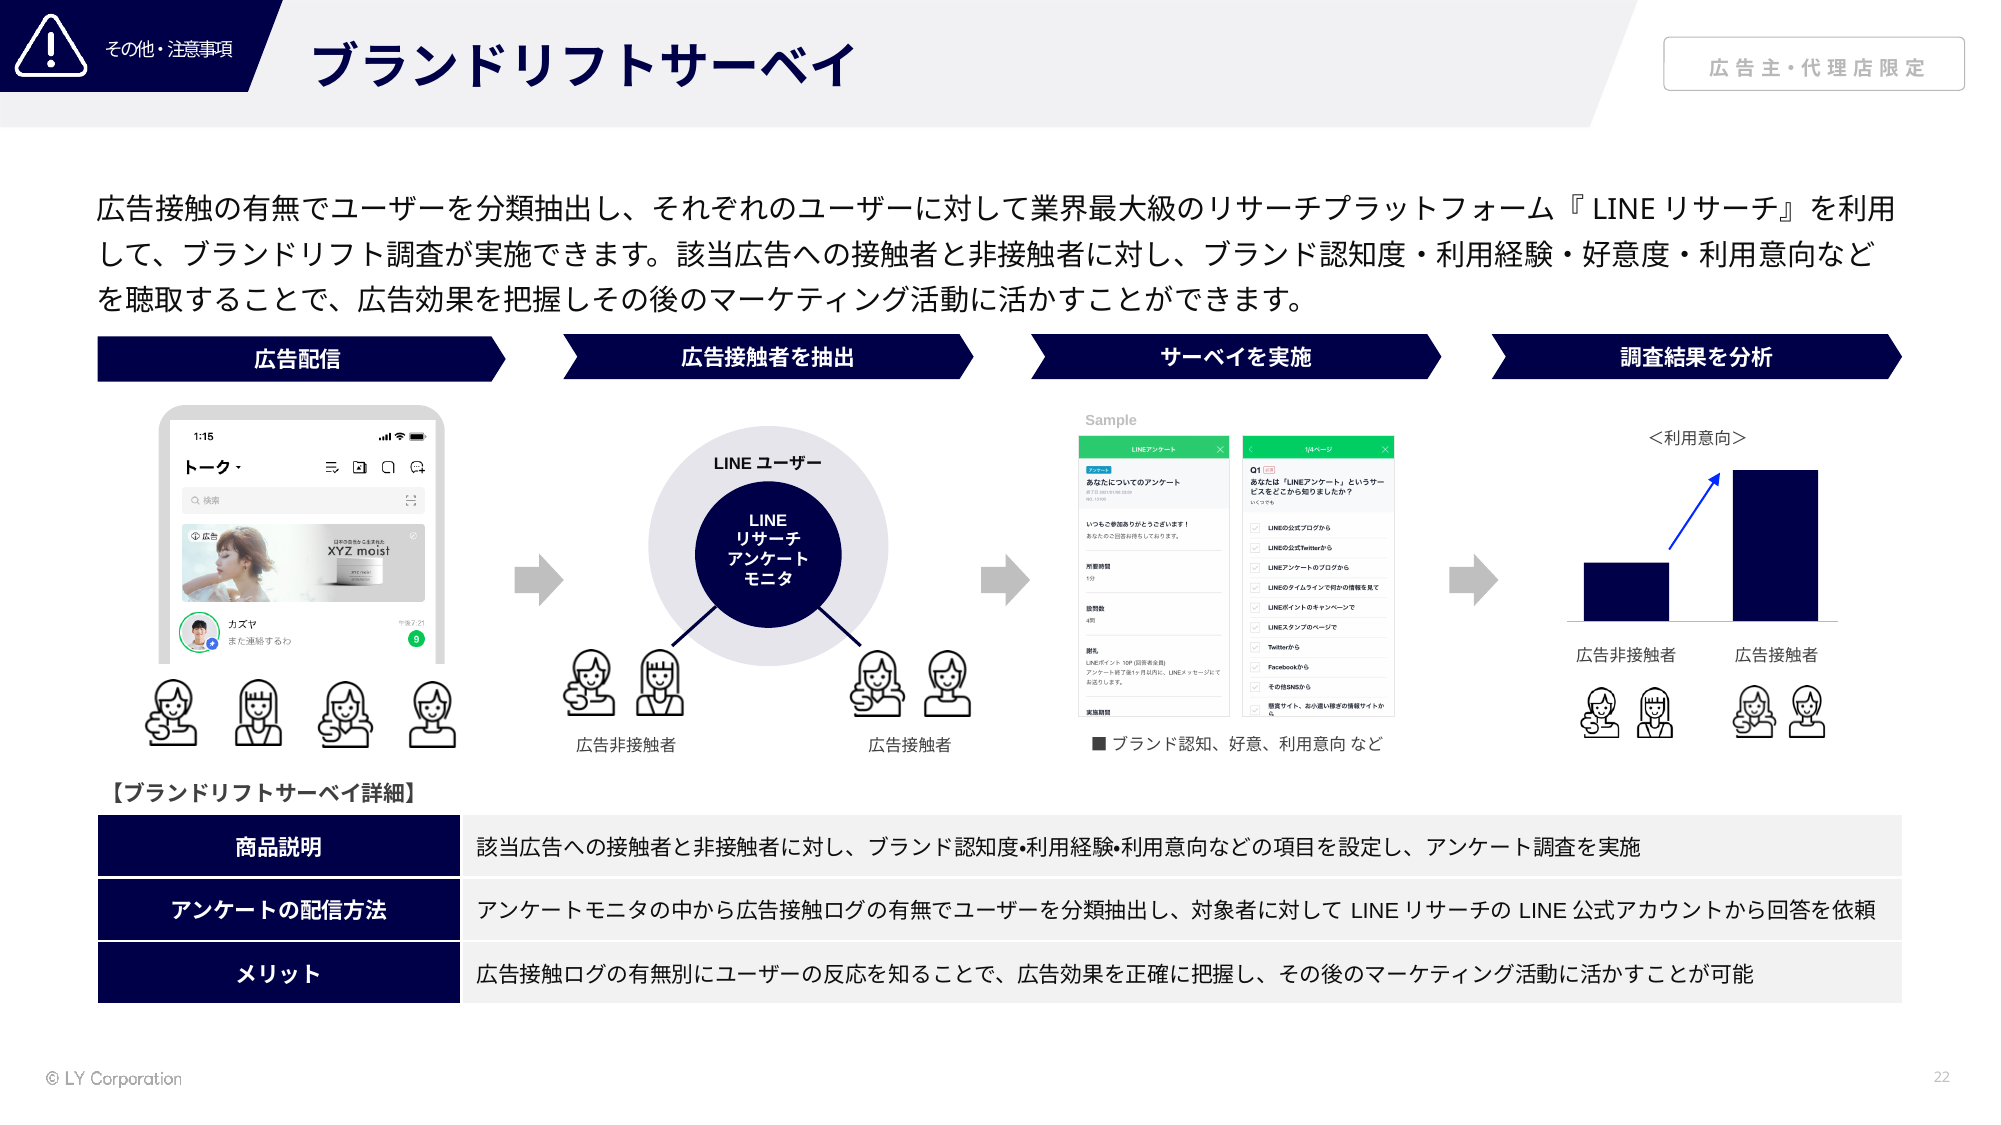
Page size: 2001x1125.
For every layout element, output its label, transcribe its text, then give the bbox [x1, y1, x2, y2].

list 広告接触の有無でユーザーを分類抽出し、それぞれのユーザーに対して業界最大級のリサーチプラットフォーム『LINEリサーチ』を利用して、ブランドリフト調査が実施できます。該当広告への接触者と非接触者に対し、ブランド認知度・利用経験・好意度・利用意向などを聴取することで、広告効果を把握しその後のマーケティング活動に活かすことができます。 [96, 180, 1904, 311]
picture [8, 4, 92, 88]
picture [169, 420, 437, 665]
text_box [513, 549, 555, 611]
text_box [982, 549, 1030, 611]
table_cell アンケートモニタの中から広告接触ログの有無でユーザーを分類抽出し、対象者に対してLINEリサーチのLINE公式アカウントから回答を依頼 [463, 879, 1902, 940]
text_box [1447, 549, 1491, 611]
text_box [555, 333, 982, 763]
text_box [1491, 333, 1903, 739]
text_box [1030, 333, 1442, 762]
list ブランドリフトサーベイ [309, 41, 1645, 97]
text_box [1077, 434, 1395, 717]
table_cell メリット [98, 942, 460, 1003]
table_header 商品説明 [98, 815, 460, 876]
picture [46, 1071, 181, 1088]
table_cell 広告接触ログの有無別にユーザーの反応を知ることで、広告効果を正確に把握し、その後のマーケティング活動に活かすことが可能 [463, 942, 1902, 1003]
table_cell アンケートの配信方法 [98, 879, 460, 940]
table_header 該当広告への接触者と非接触者に対し、ブランド認知度・利用経験・利用意向などの項目を設定し、アンケート調査を実施 [463, 815, 1902, 876]
text_box その他・注意事項 [97, 13, 240, 81]
text_box 【ブランドリフトサーベイ詳細】 [86, 772, 490, 814]
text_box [97, 335, 507, 748]
